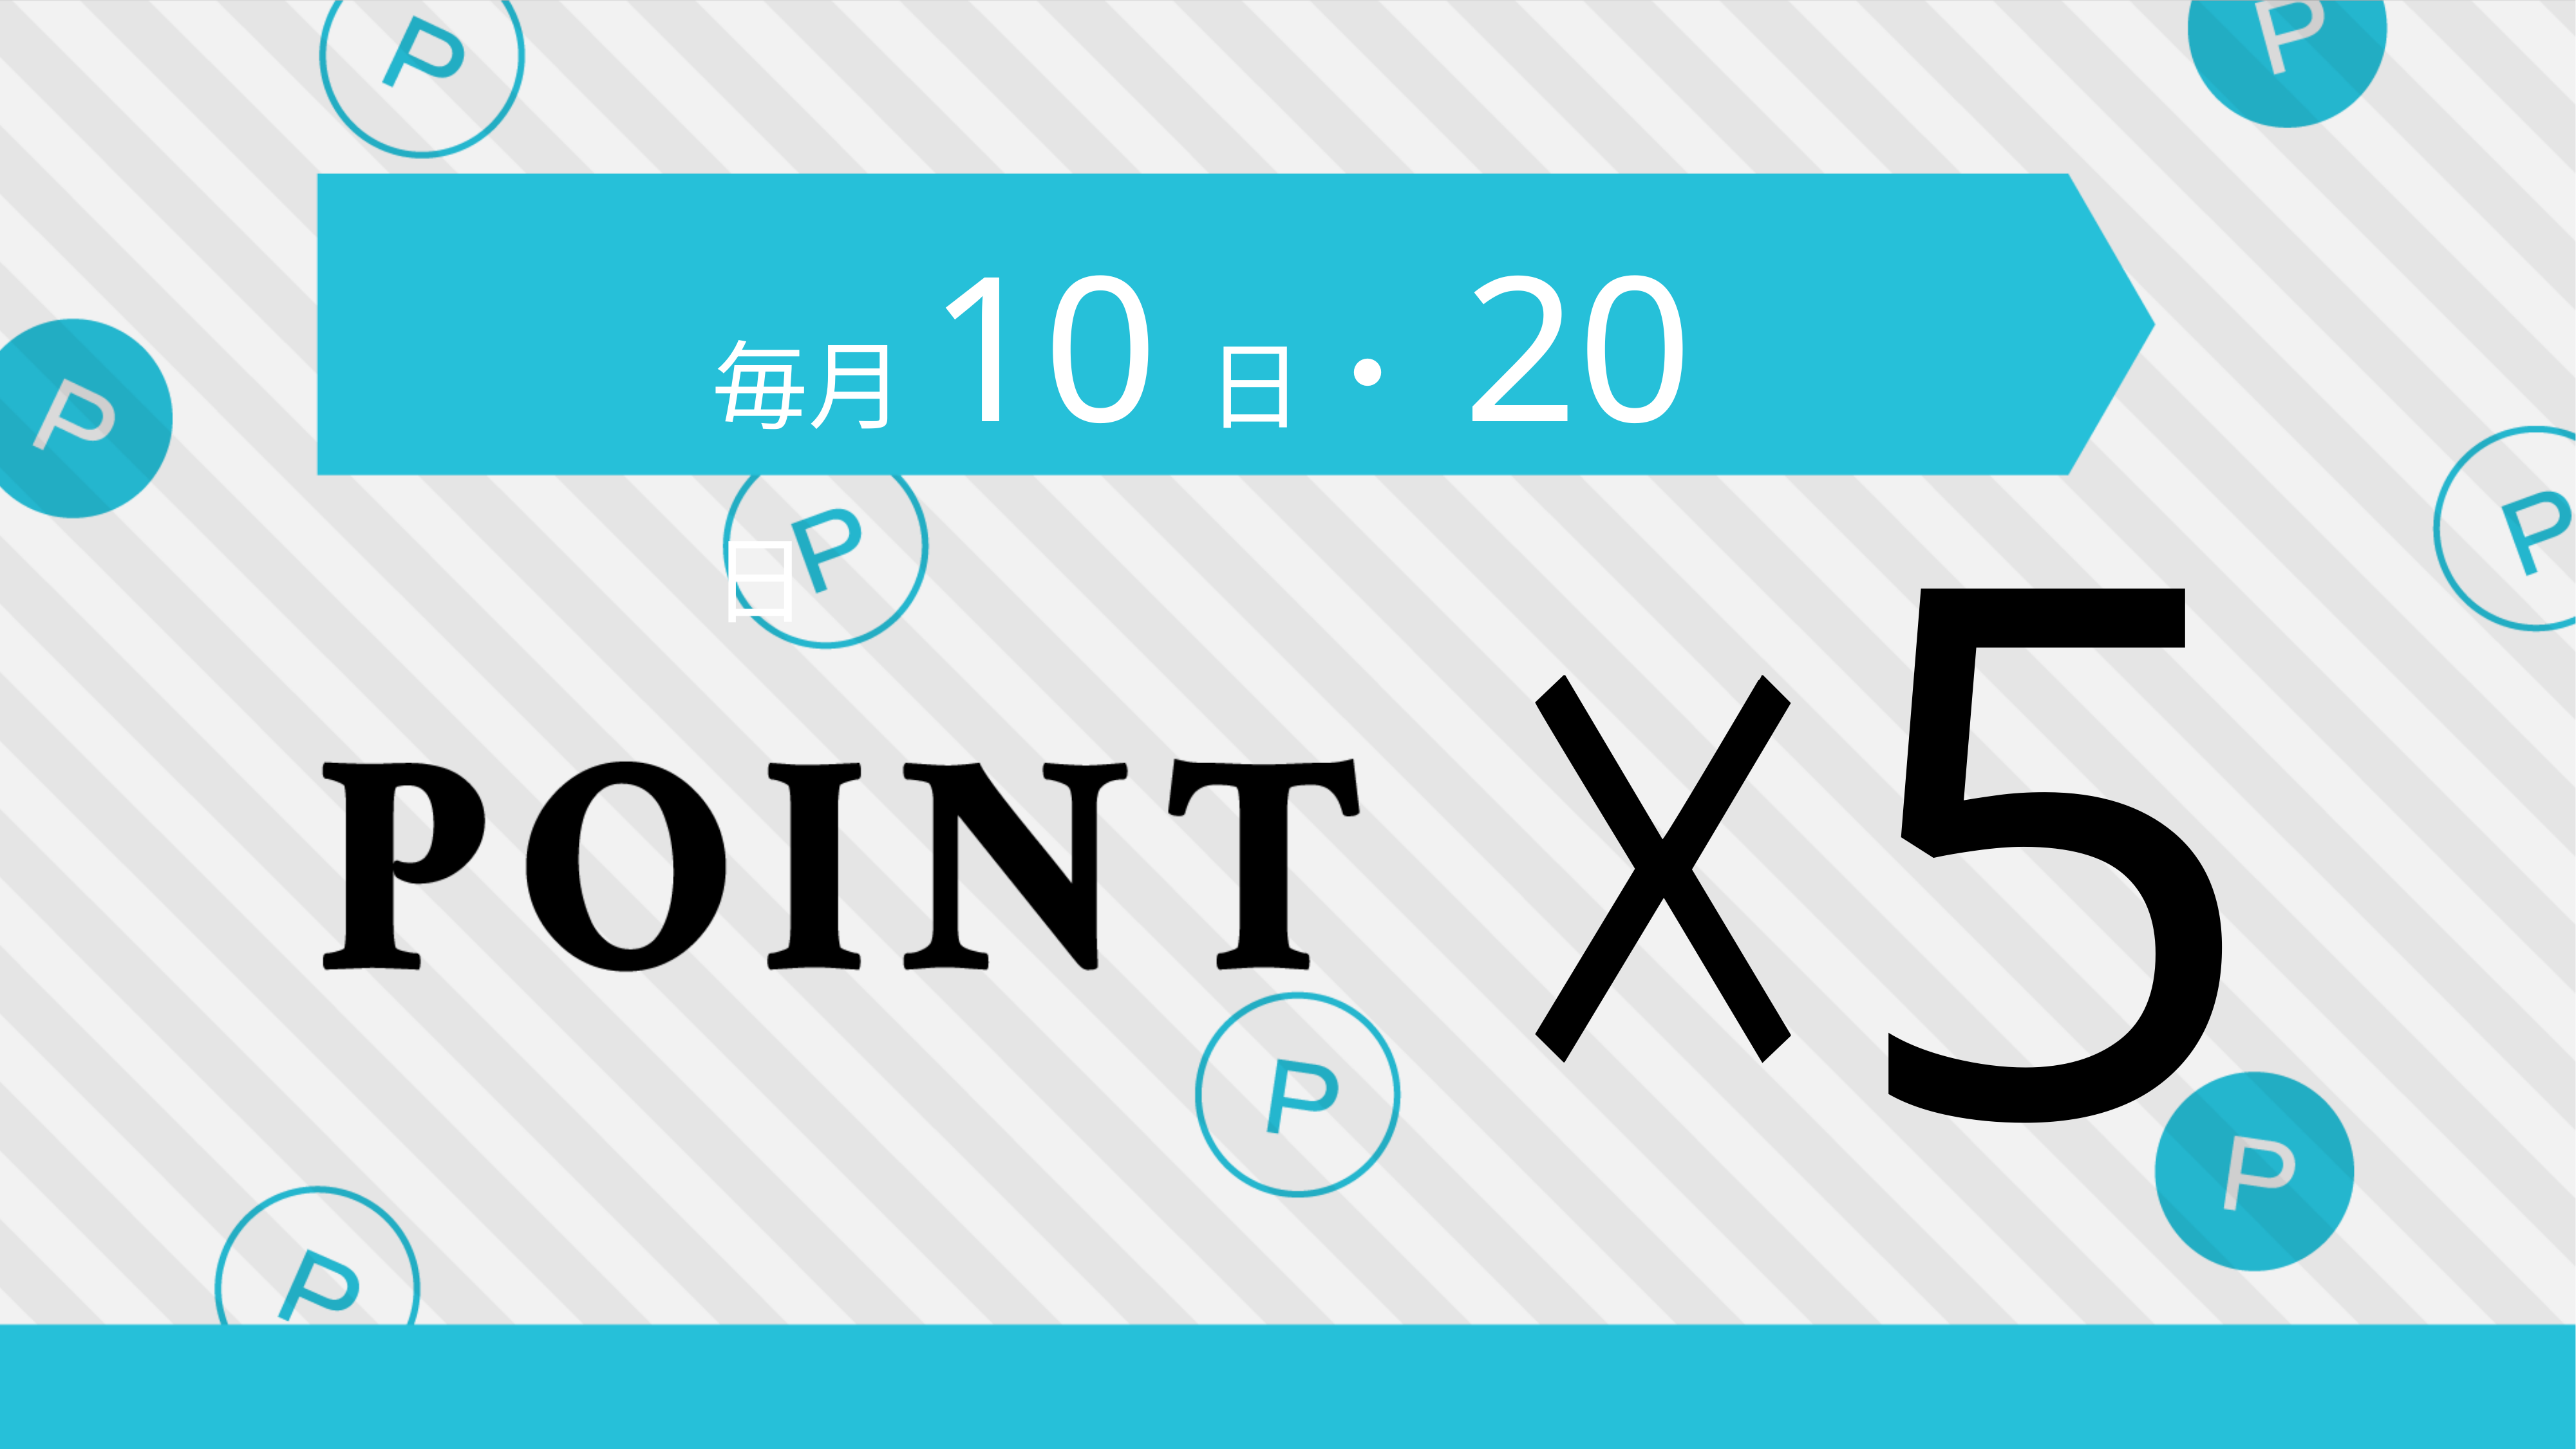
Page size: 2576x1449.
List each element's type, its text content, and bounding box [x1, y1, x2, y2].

text_box ☓5 [1295, 373, 2454, 1269]
picture [0, 0, 2576, 1449]
text_box 毎月10日・20日 [702, 94, 1713, 640]
